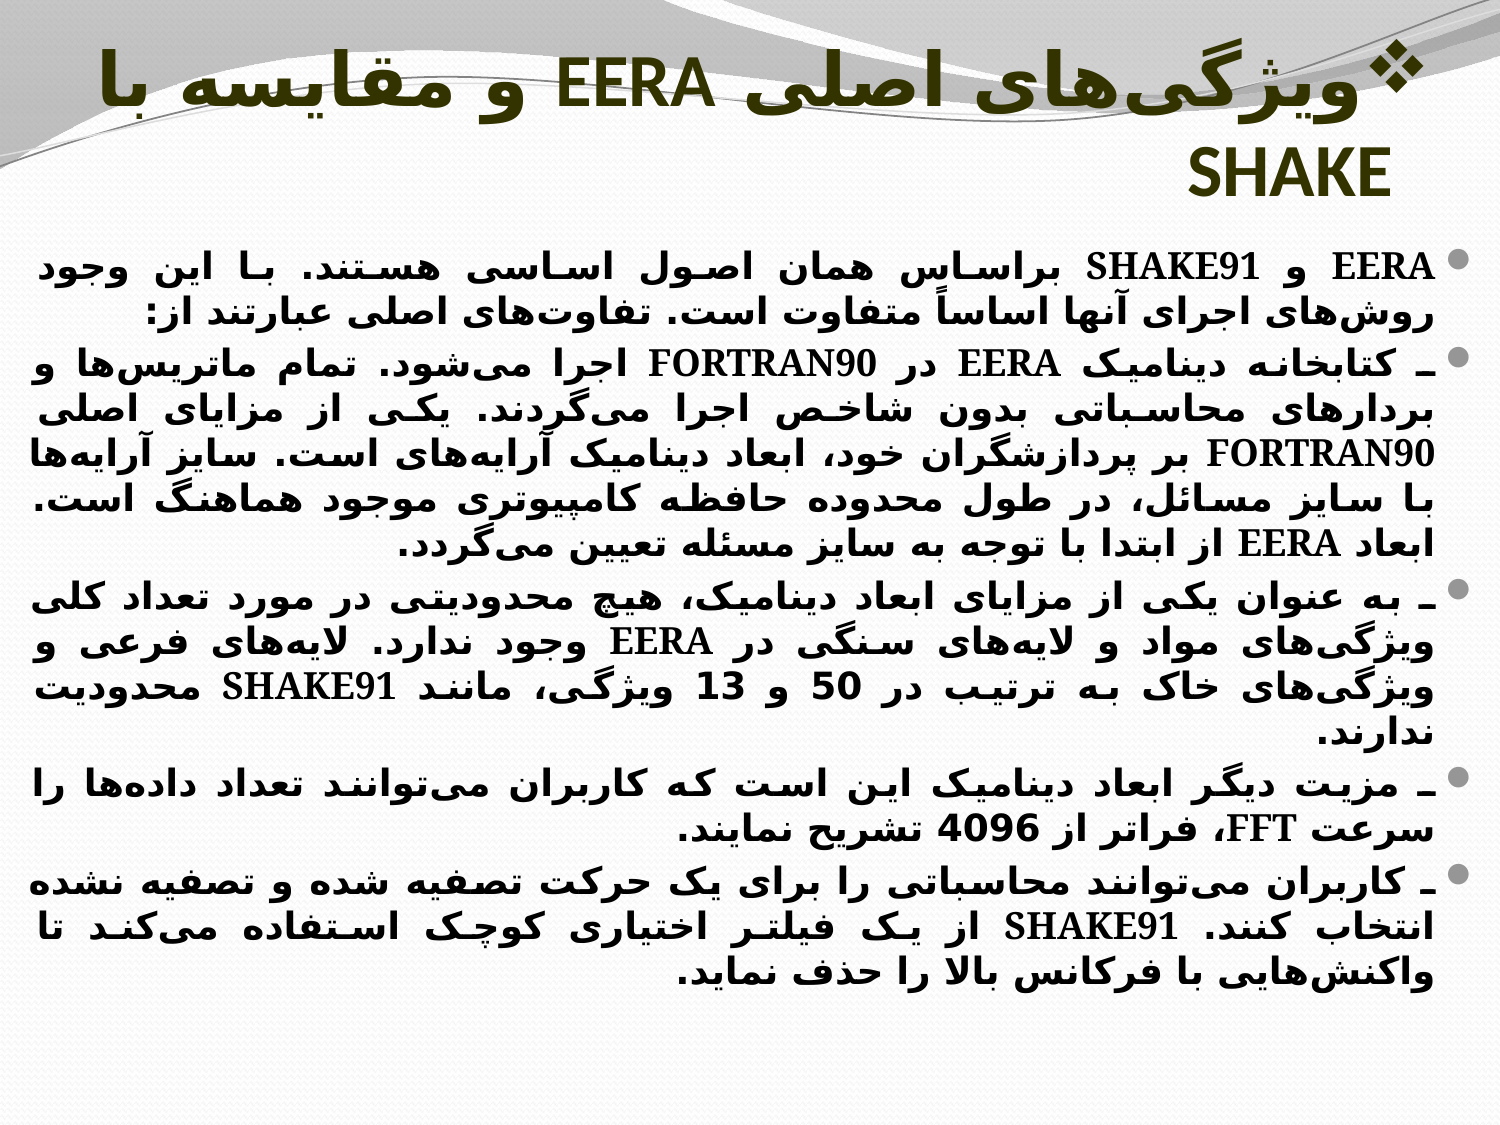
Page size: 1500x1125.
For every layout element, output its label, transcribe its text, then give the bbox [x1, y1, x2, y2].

title ویژگی‌های اصلی EERA و مقایسه با SHAKE [75, 23, 1425, 211]
list EERA و SHAKE91 براساس همان اصول اساسی هستند. با این وجود روش‌های اجرای آنها اساساً متفاوت است. تفاوت‌های اصلی عبارتند از: ـ کتابخانه دینامیک EERA در FORTRAN90 اجرا می‌شود. تمام ماتریس‌ها و بردارهای محاسباتی بدون شاخص اجرا می‌گردند. یکی از مزایای اصلی FORTRAN90 بر پردازشگران خود، ابعاد دینامیک آرایه‌های است. سایز آرایه‌ها با سایز مسائل، در طول محدوده حافظه کامپیوتری موجود هماهنگ است. ابعاد EERA از ابتدا با توجه به سایز مسئله تعیین می‌گردد. ـ‌ به عنوان یکی از مزایای ابعاد دینامیک، هیچ محدودیتی در مورد تعداد کلی ویژگی‌های مواد و لایه‌های سنگی در EERA وجود ندارد. لایه‌های فرعی و ویژگی‌های خاک به ترتیب در 50 و 13 ویژگی، مانند SHAKE91 محدودیت ندارند. ـ مزیت دیگر ابعاد دینامیک این است که کاربران می‌توانند تعداد داده‌ها را سرعت FFT،‌ فراتر از 4096 تشریح نمایند. ـ کاربران می‌توانند محاسباتی را برای یک حرکت تصفیه شده و تصفیه نشده انتخاب کنند. SHAKE91 از یک فیلتر اختیاری کوچک استفاده می‌کند تا واکنش‌هایی با فرکانس بالا را حذف نماید. [11, 234, 1496, 1102]
